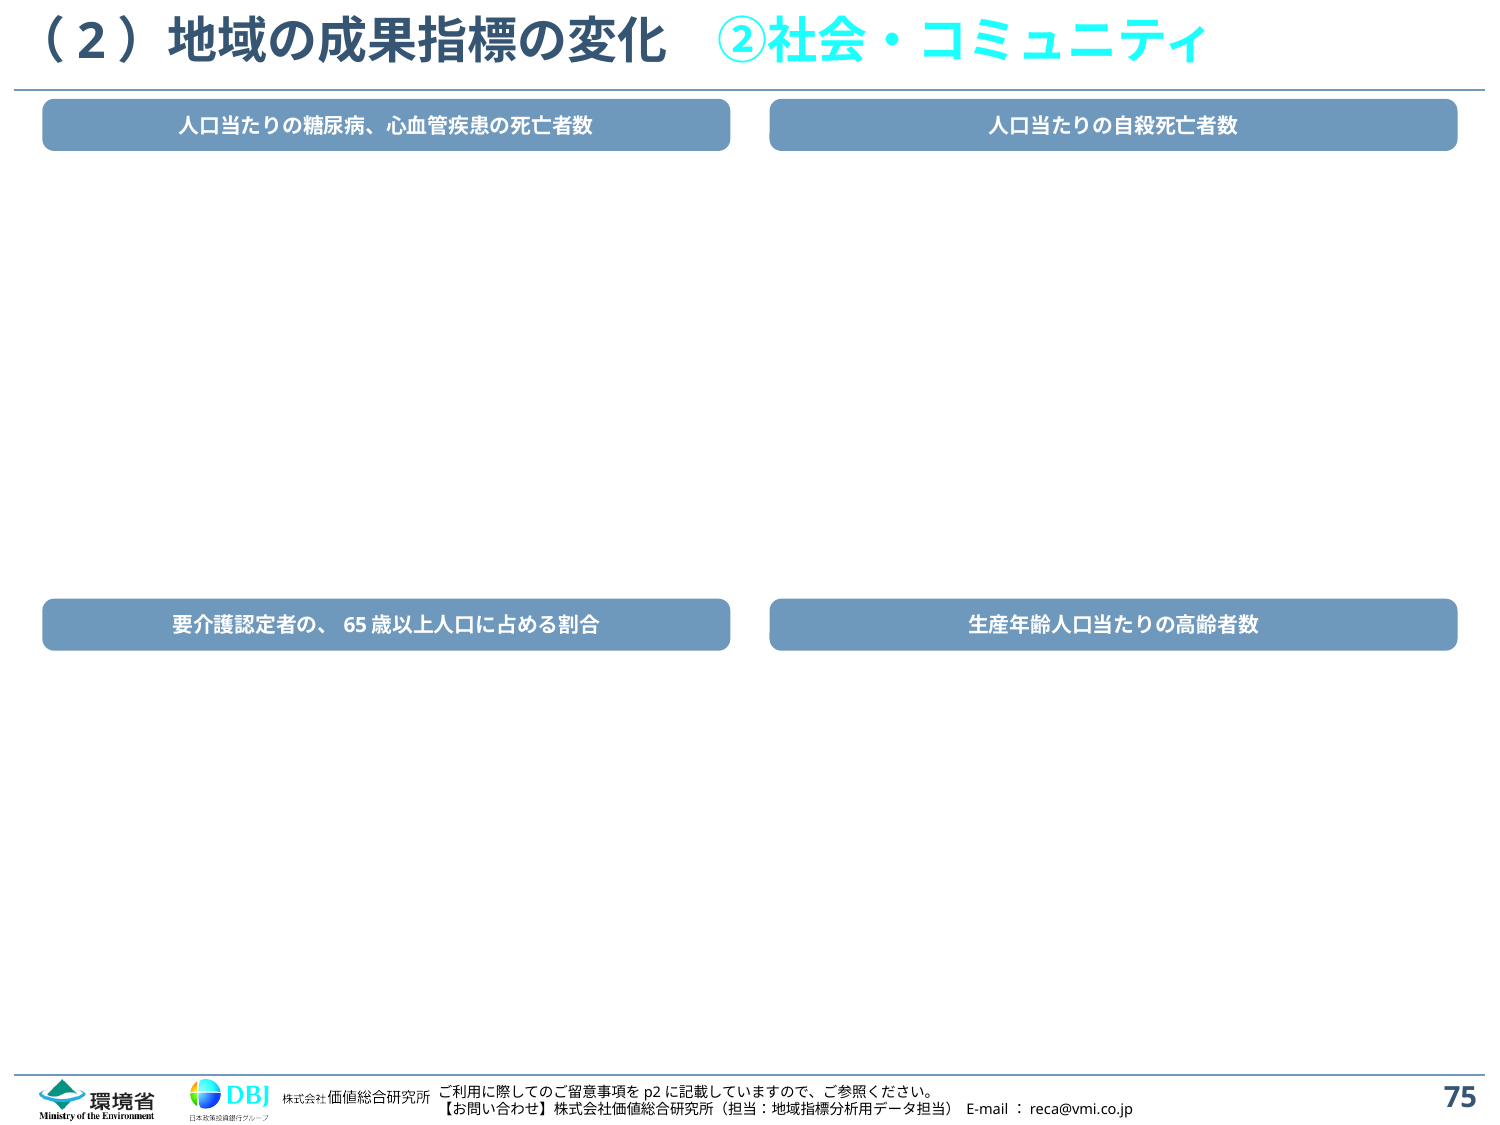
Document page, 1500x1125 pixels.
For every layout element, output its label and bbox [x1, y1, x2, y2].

title [0, 0, 1500, 87]
text_box [769, 598, 1458, 651]
picture [186, 1076, 434, 1125]
text_box [42, 98, 731, 151]
slide_number [1427, 1070, 1493, 1112]
text_box [769, 98, 1458, 151]
picture [36, 1079, 157, 1124]
text_box [42, 598, 731, 651]
